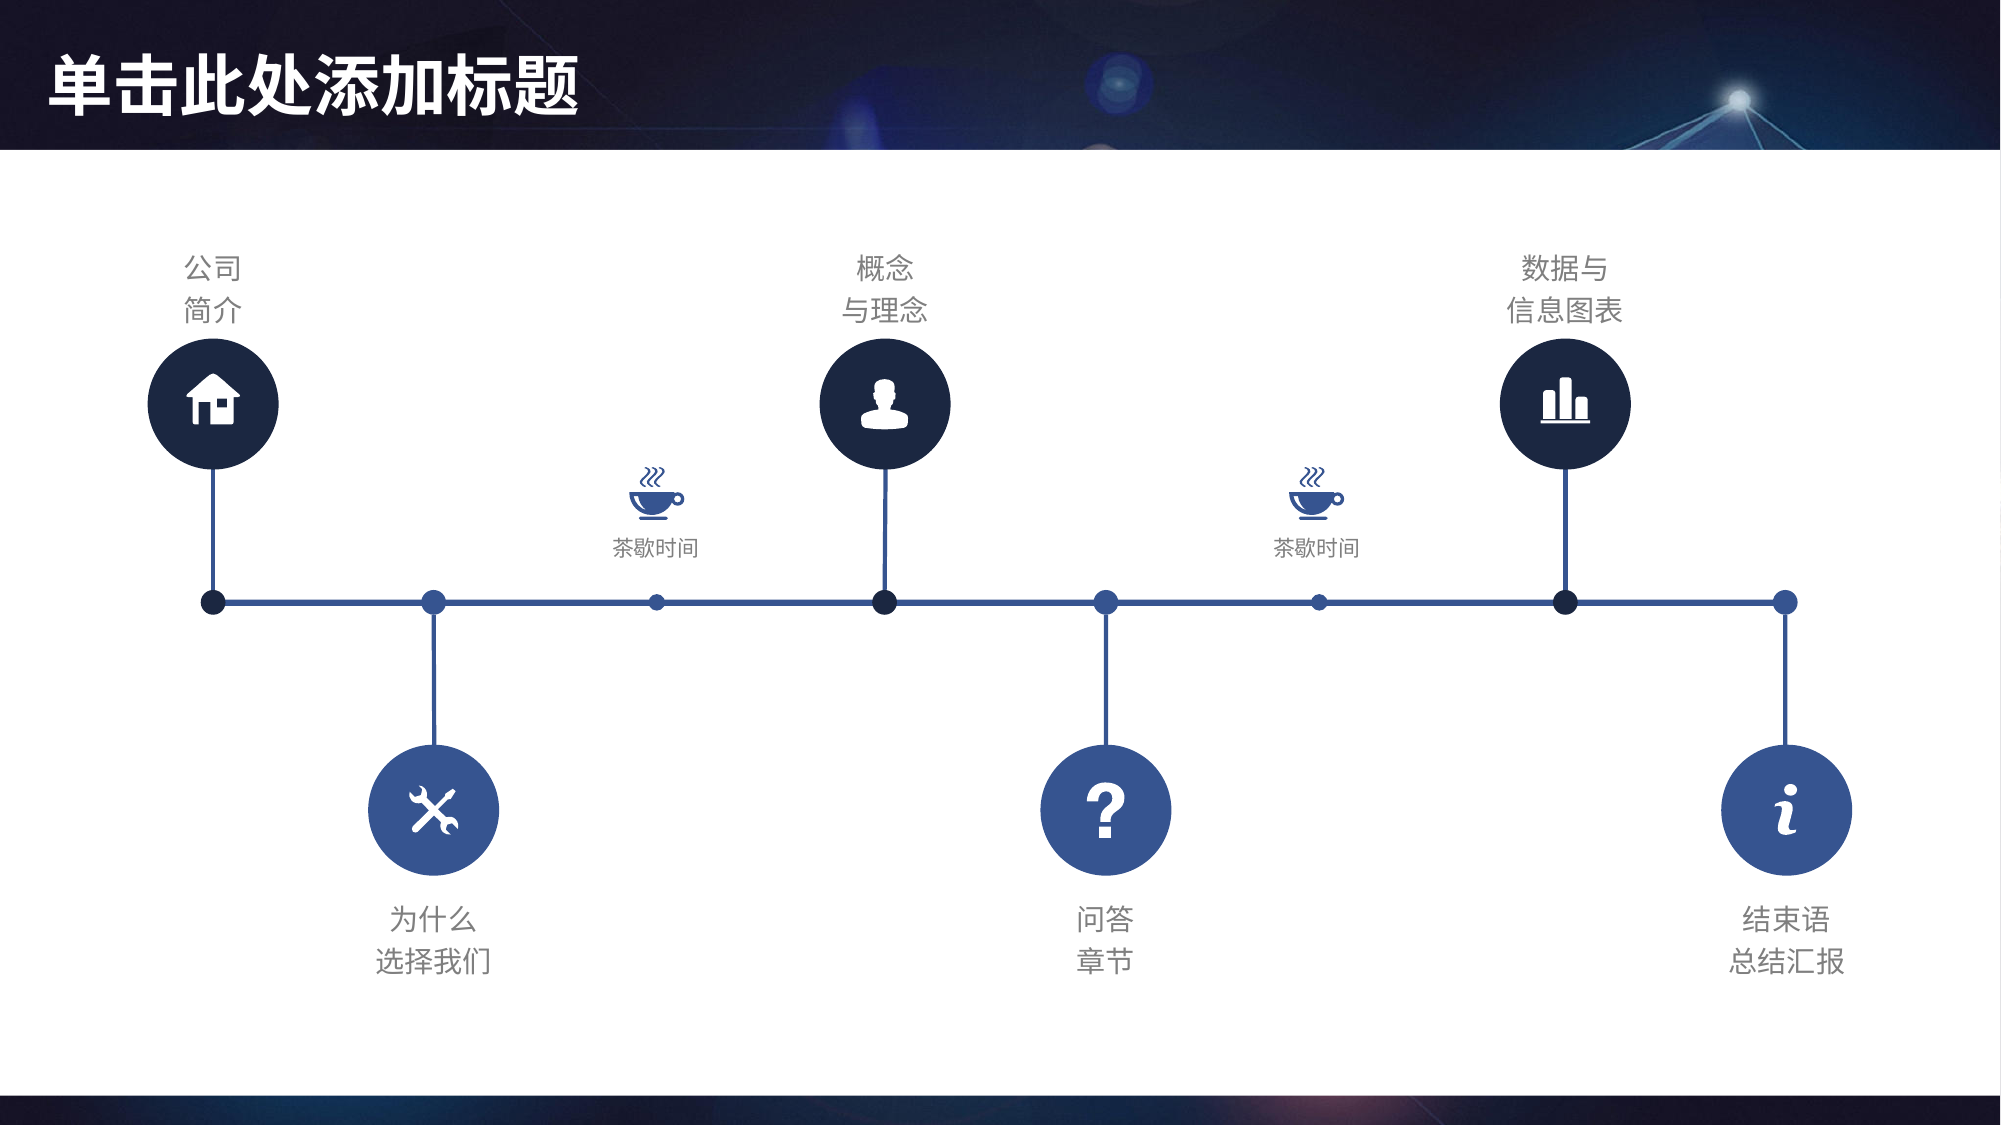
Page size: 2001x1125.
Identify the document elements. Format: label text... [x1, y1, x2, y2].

text_box 公司 简介 [90, 235, 336, 335]
text_box [1039, 743, 1173, 877]
text_box [898, 598, 1093, 607]
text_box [629, 467, 685, 520]
text_box [367, 743, 501, 877]
text_box [1784, 784, 1798, 796]
text_box 茶歇时间 [1194, 526, 1439, 568]
title 单击此处添加标题 [31, 36, 1757, 141]
text_box [1579, 598, 1772, 607]
picture [0, 0, 2001, 1125]
text_box [186, 373, 241, 425]
text_box [861, 379, 909, 430]
text_box [1309, 593, 1329, 612]
text_box 概念 与理念 [762, 235, 1008, 335]
text_box [447, 598, 648, 607]
text_box 茶歇时间 [533, 526, 779, 568]
text_box [1099, 826, 1111, 838]
text_box [1551, 588, 1579, 616]
text_box [1771, 588, 1799, 616]
text_box [647, 593, 667, 612]
text_box [199, 588, 227, 616]
text_box [227, 598, 420, 607]
text_box [818, 337, 952, 471]
text_box [1092, 588, 1120, 616]
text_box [1289, 467, 1345, 520]
text_box 问答 章节 [983, 887, 1229, 986]
text_box 结束语 总结汇报 [1664, 887, 1910, 986]
text_box 数据与 信息图表 [1442, 235, 1689, 335]
text_box [1086, 782, 1125, 822]
text_box [1498, 337, 1632, 471]
text_box [666, 598, 871, 607]
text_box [1540, 377, 1591, 424]
text_box [871, 588, 899, 616]
text_box [1720, 743, 1854, 877]
text_box [409, 785, 459, 835]
text_box 为什么 选择我们 [311, 887, 557, 986]
text_box [420, 588, 448, 616]
text_box [1328, 598, 1552, 607]
text_box [146, 337, 280, 471]
text_box [1119, 598, 1310, 607]
text_box [1774, 801, 1797, 835]
